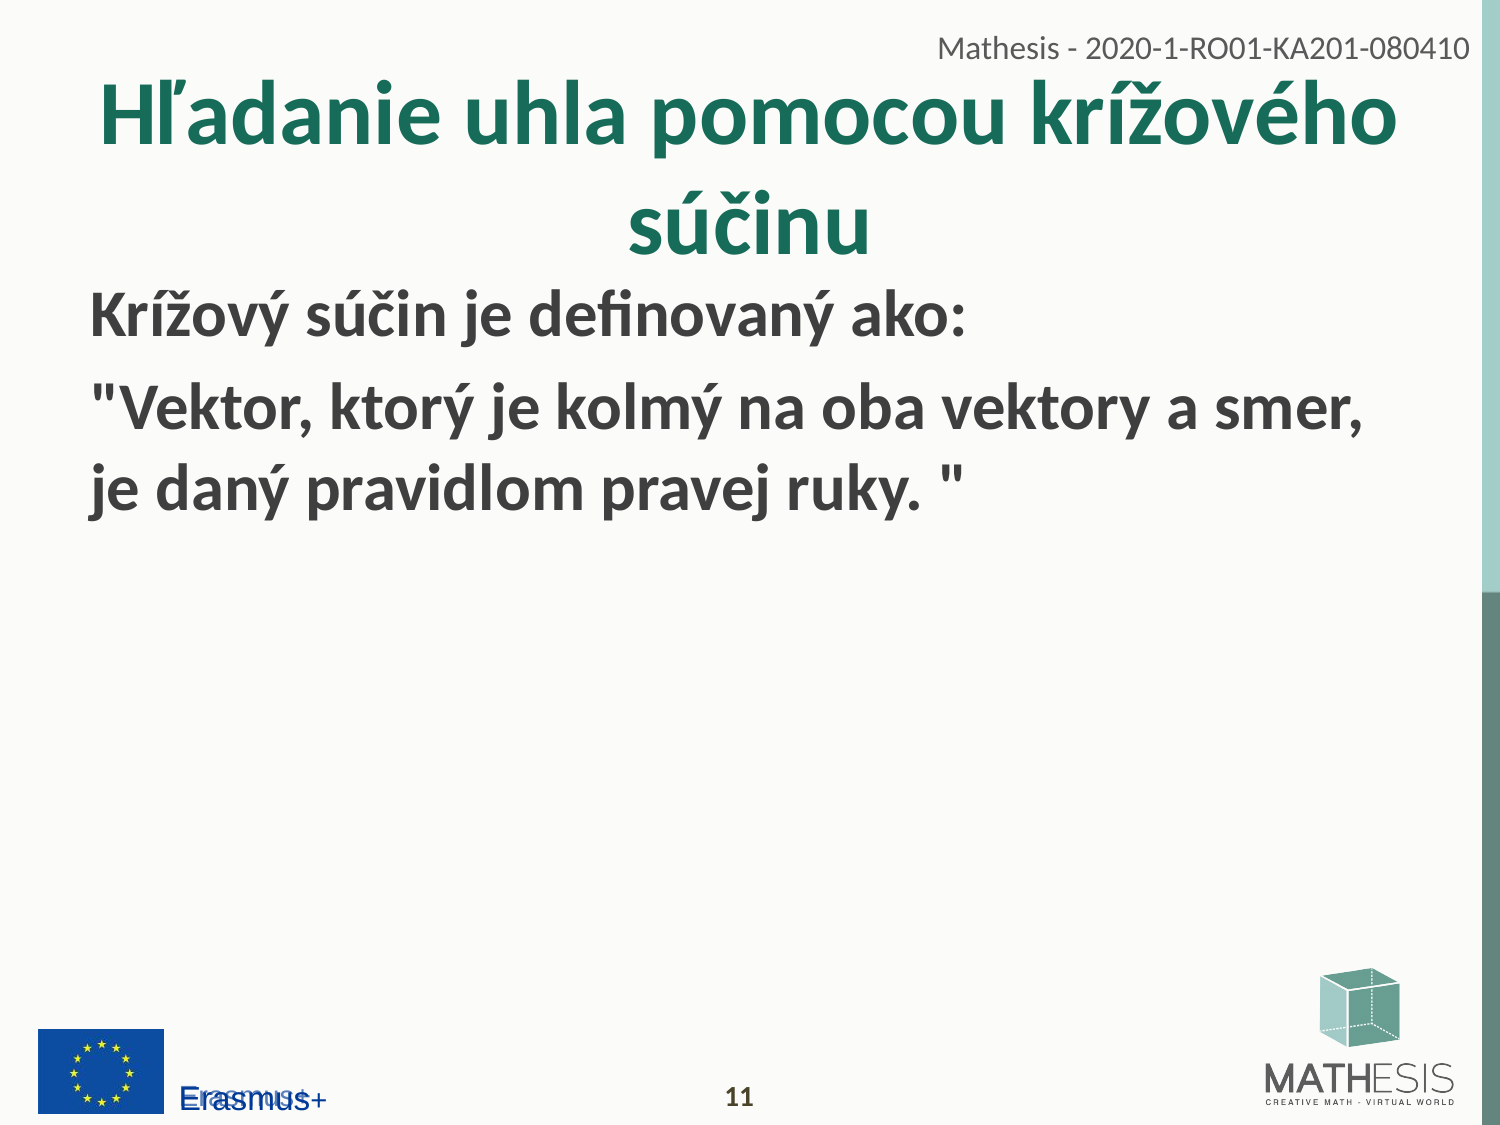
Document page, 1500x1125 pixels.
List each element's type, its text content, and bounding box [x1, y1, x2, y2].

picture [38, 1029, 164, 1114]
list Krížový súčin je definovaný ako: "Vektor, ktorý je kolmý na oba vektory a smer, je daný pravidlom pravej ruky. " [75, 262, 1425, 1005]
title Hľadanie uhla pomocou krížového súčinu [75, 45, 1425, 233]
